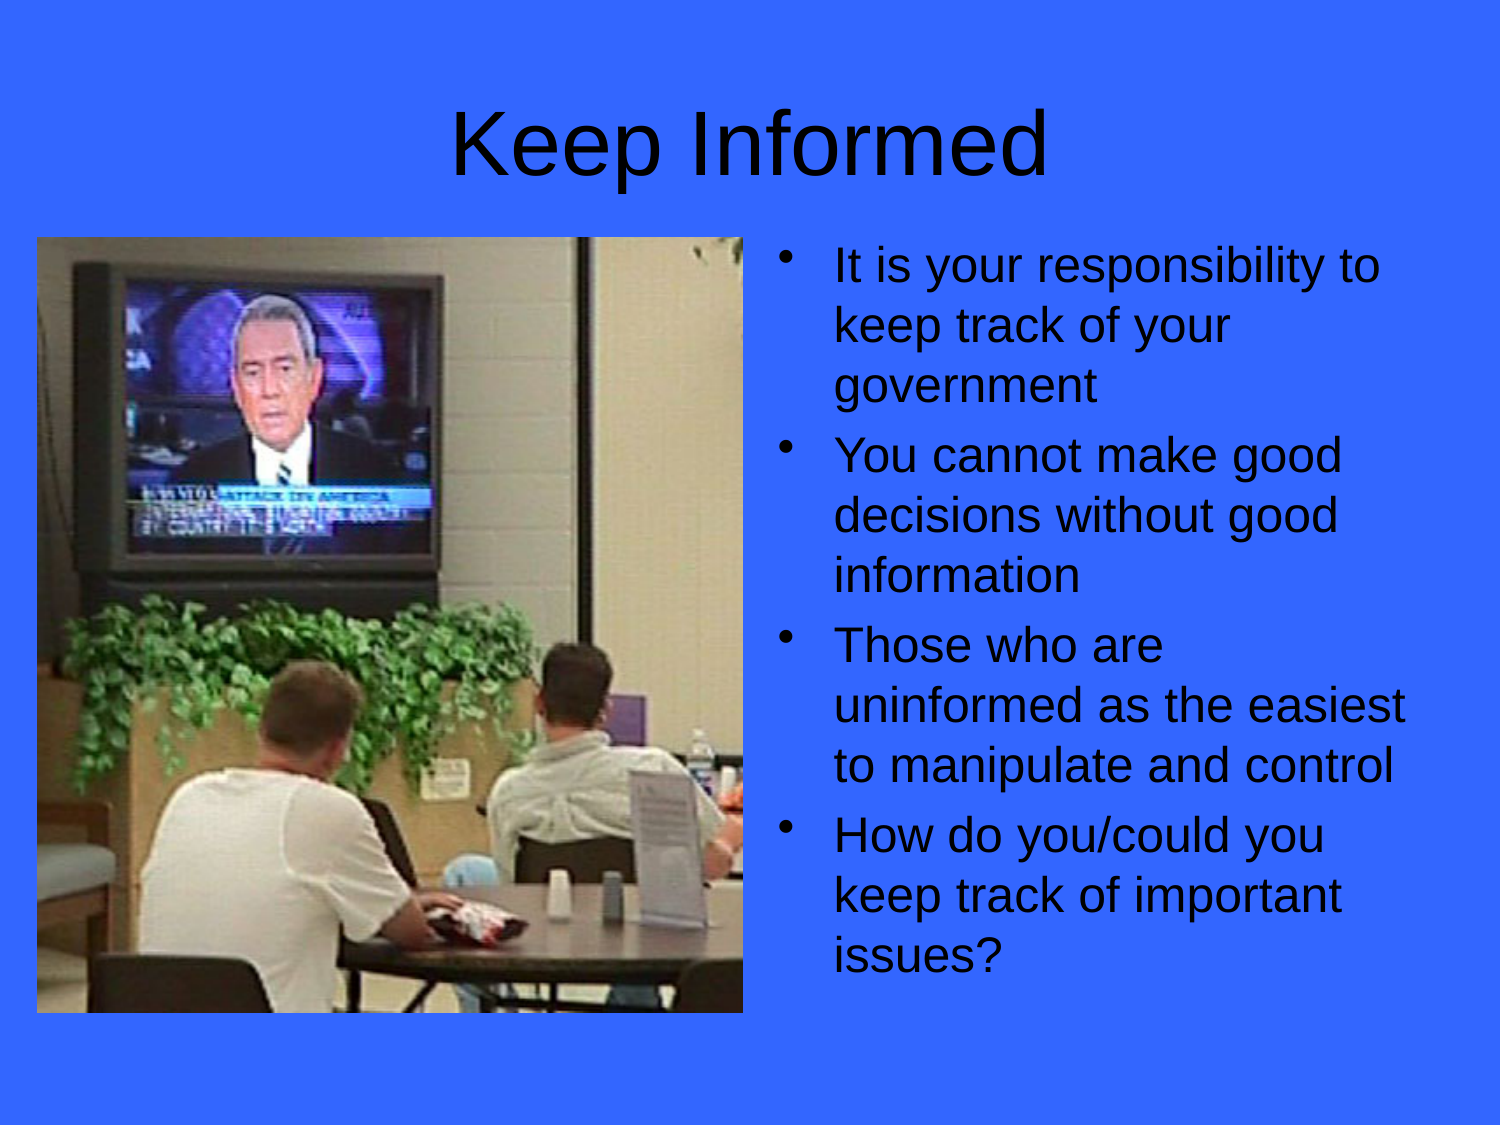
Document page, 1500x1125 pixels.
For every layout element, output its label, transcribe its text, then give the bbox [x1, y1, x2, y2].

title Keep Informed [75, 45, 1425, 233]
list It is your responsibility to keep track of your government You cannot make good decisions without good information Those who are uninformed as the easiest to manipulate and control How do you/could you keep track of important issues? [762, 224, 1425, 1075]
picture [37, 237, 743, 1013]
